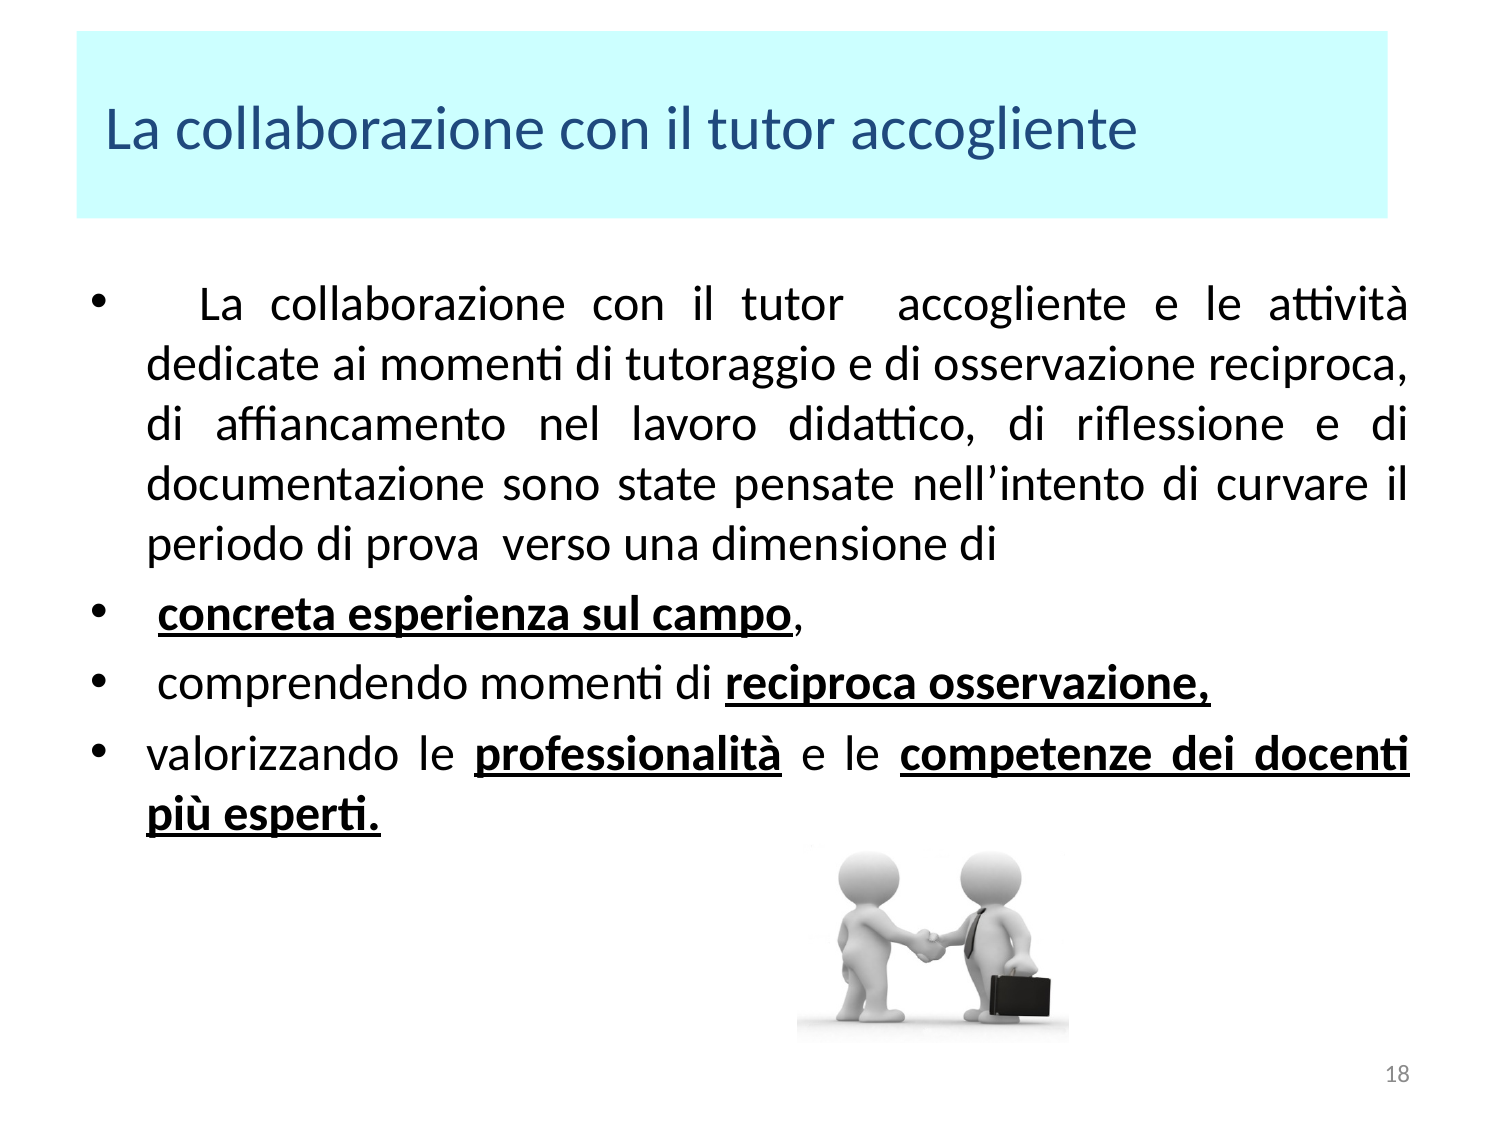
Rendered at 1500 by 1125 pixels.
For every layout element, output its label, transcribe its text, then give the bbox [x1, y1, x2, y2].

picture [796, 833, 1070, 1043]
slide_number 18 [1074, 1042, 1425, 1103]
list La collaborazione con il tutor accogliente e le attività dedicate ai momenti di tutoraggio e di osservazione reciproca, di affiancamento nel lavoro didattico, di riflessione e di documentazione sono state pensate nell’intento di curvare il periodo di prova verso una dimensione di concreta esperienza sul campo, comprendendo momenti di reciproca osservazione, valorizzando le professionalità e le competenze dei docenti più esperti. [75, 262, 1425, 1005]
text_box [8, 0, 634, 285]
text_box La collaborazione con il tutor accogliente [634, 31, 1388, 219]
